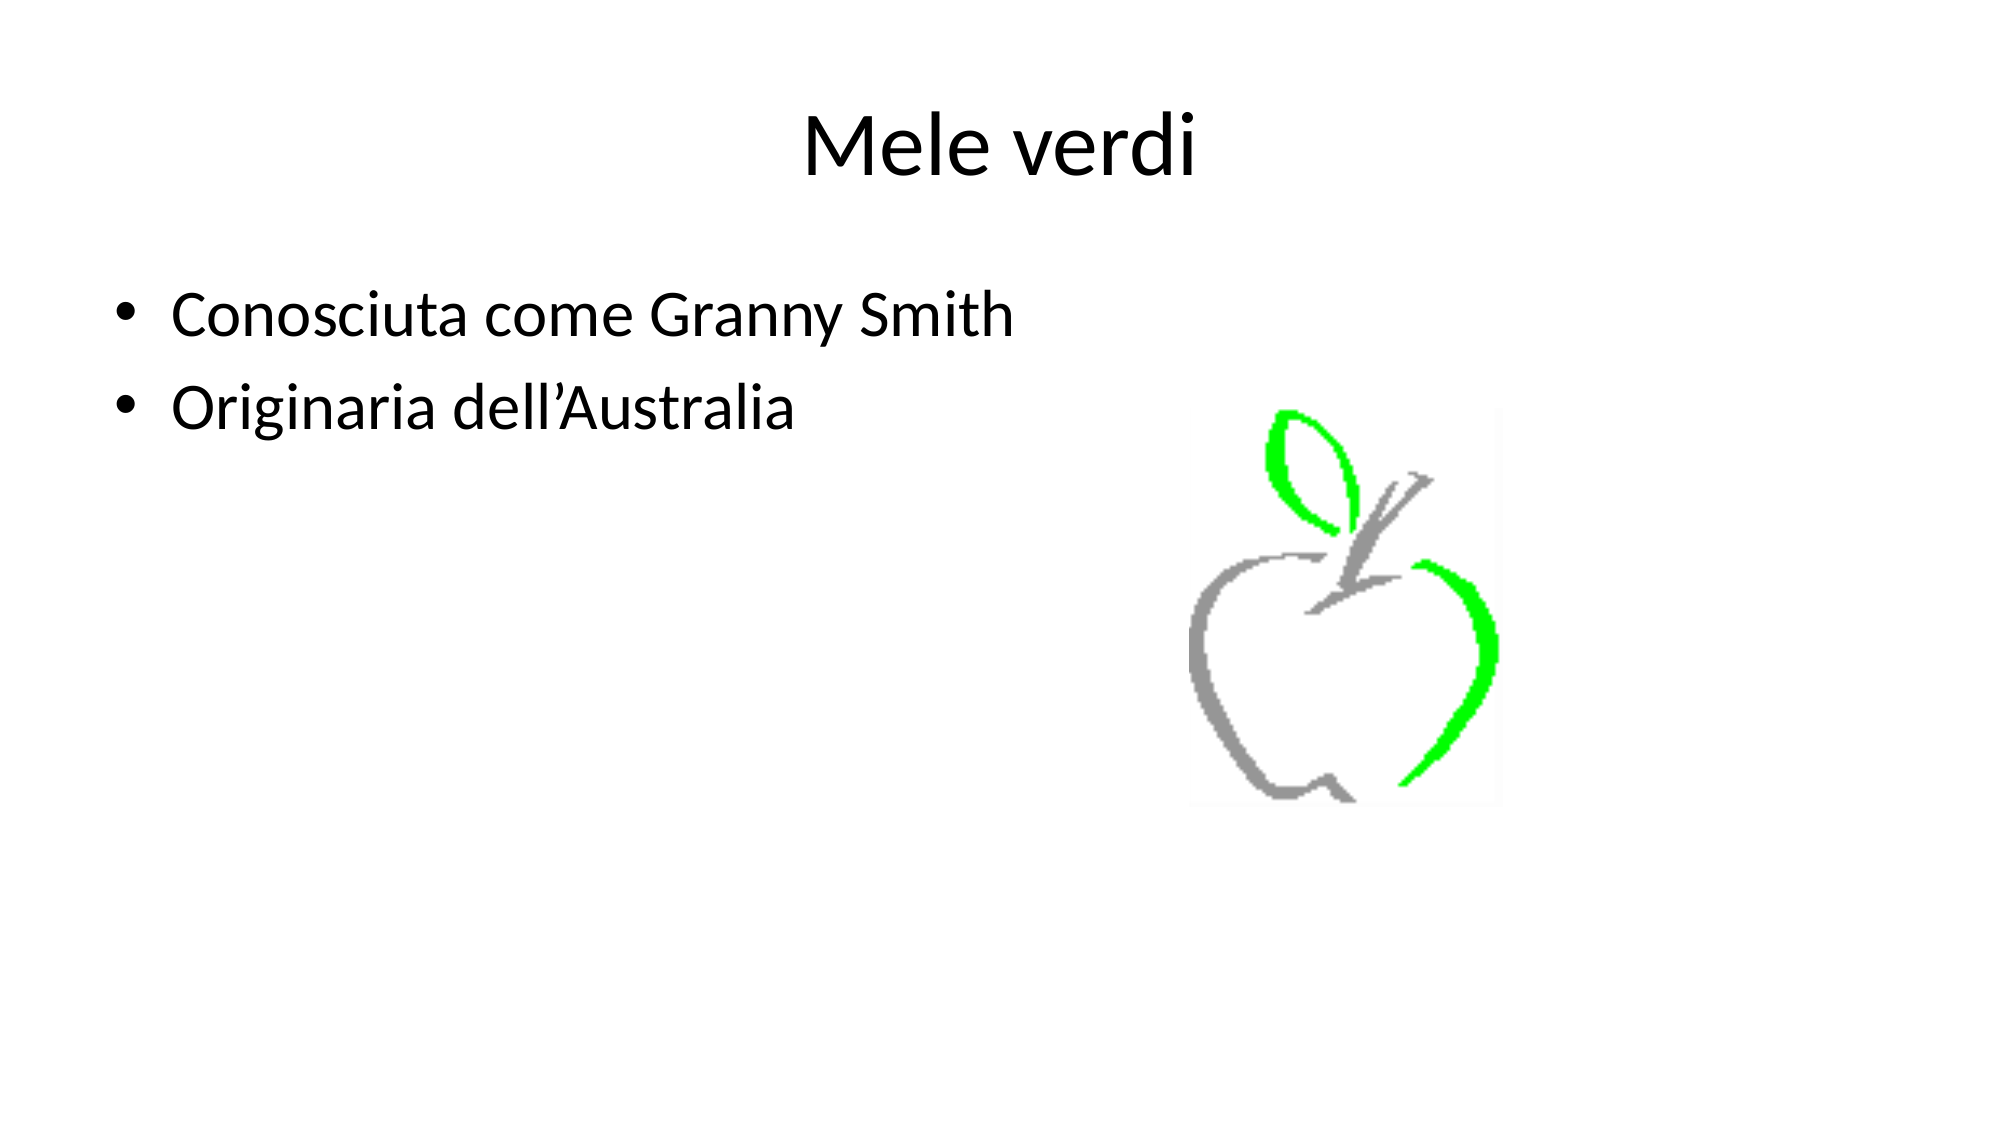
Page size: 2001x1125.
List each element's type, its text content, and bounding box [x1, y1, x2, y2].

title Mele verdi [99, 45, 1900, 233]
list Conosciuta come Granny Smith Originaria dell’Australia [99, 262, 1900, 1005]
picture [1188, 408, 1504, 807]
